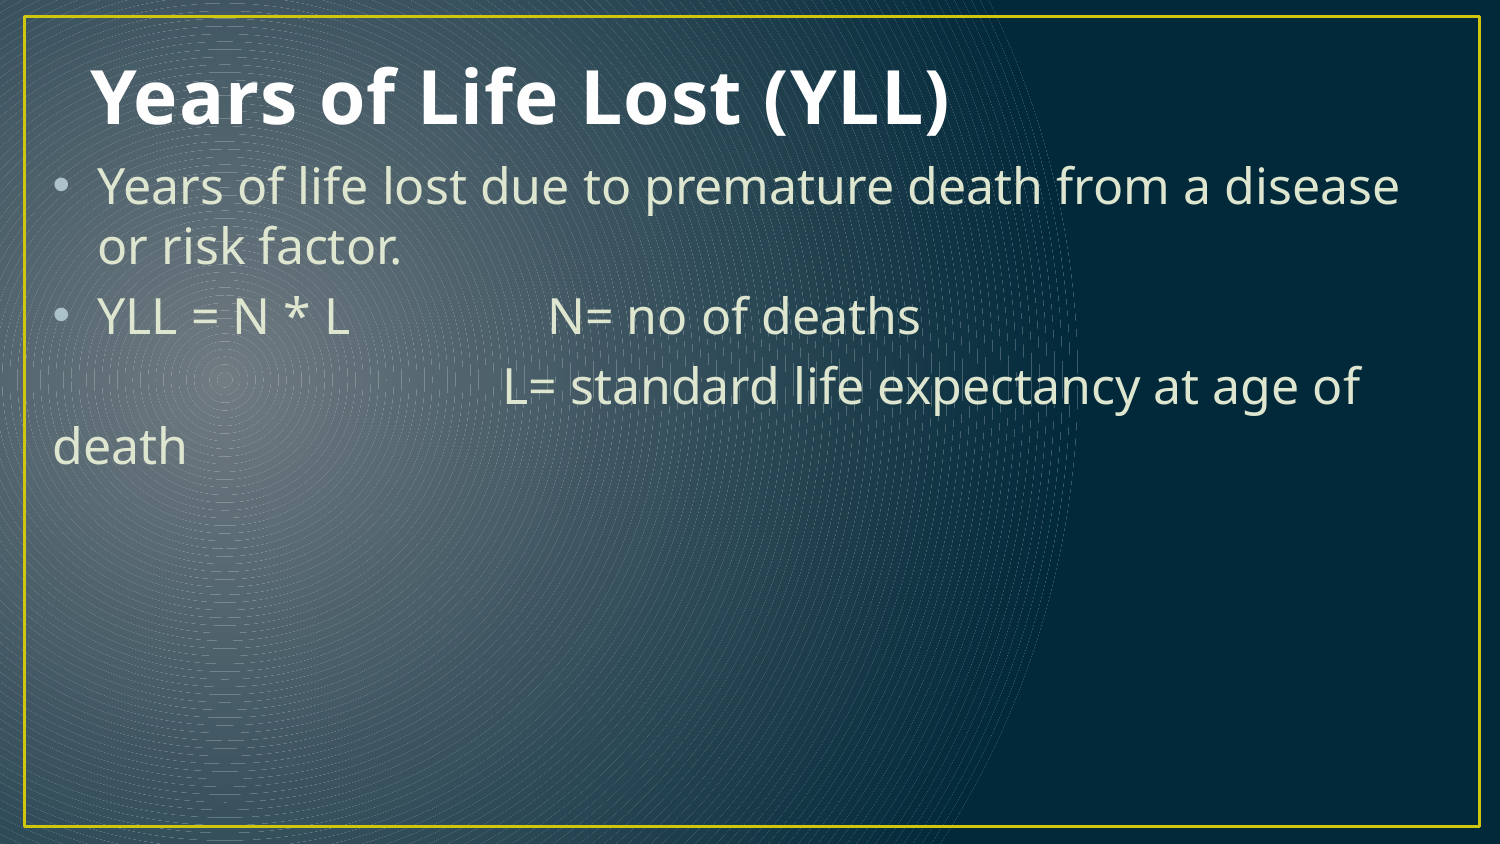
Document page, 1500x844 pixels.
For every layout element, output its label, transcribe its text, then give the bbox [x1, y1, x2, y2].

title Years of Life Lost (YLL) [75, 33, 1425, 146]
list Years of life lost due to premature death from a disease or risk factor. YLL = N * L N= no of deaths L= standard life expectancy at age of death [37, 146, 1475, 822]
